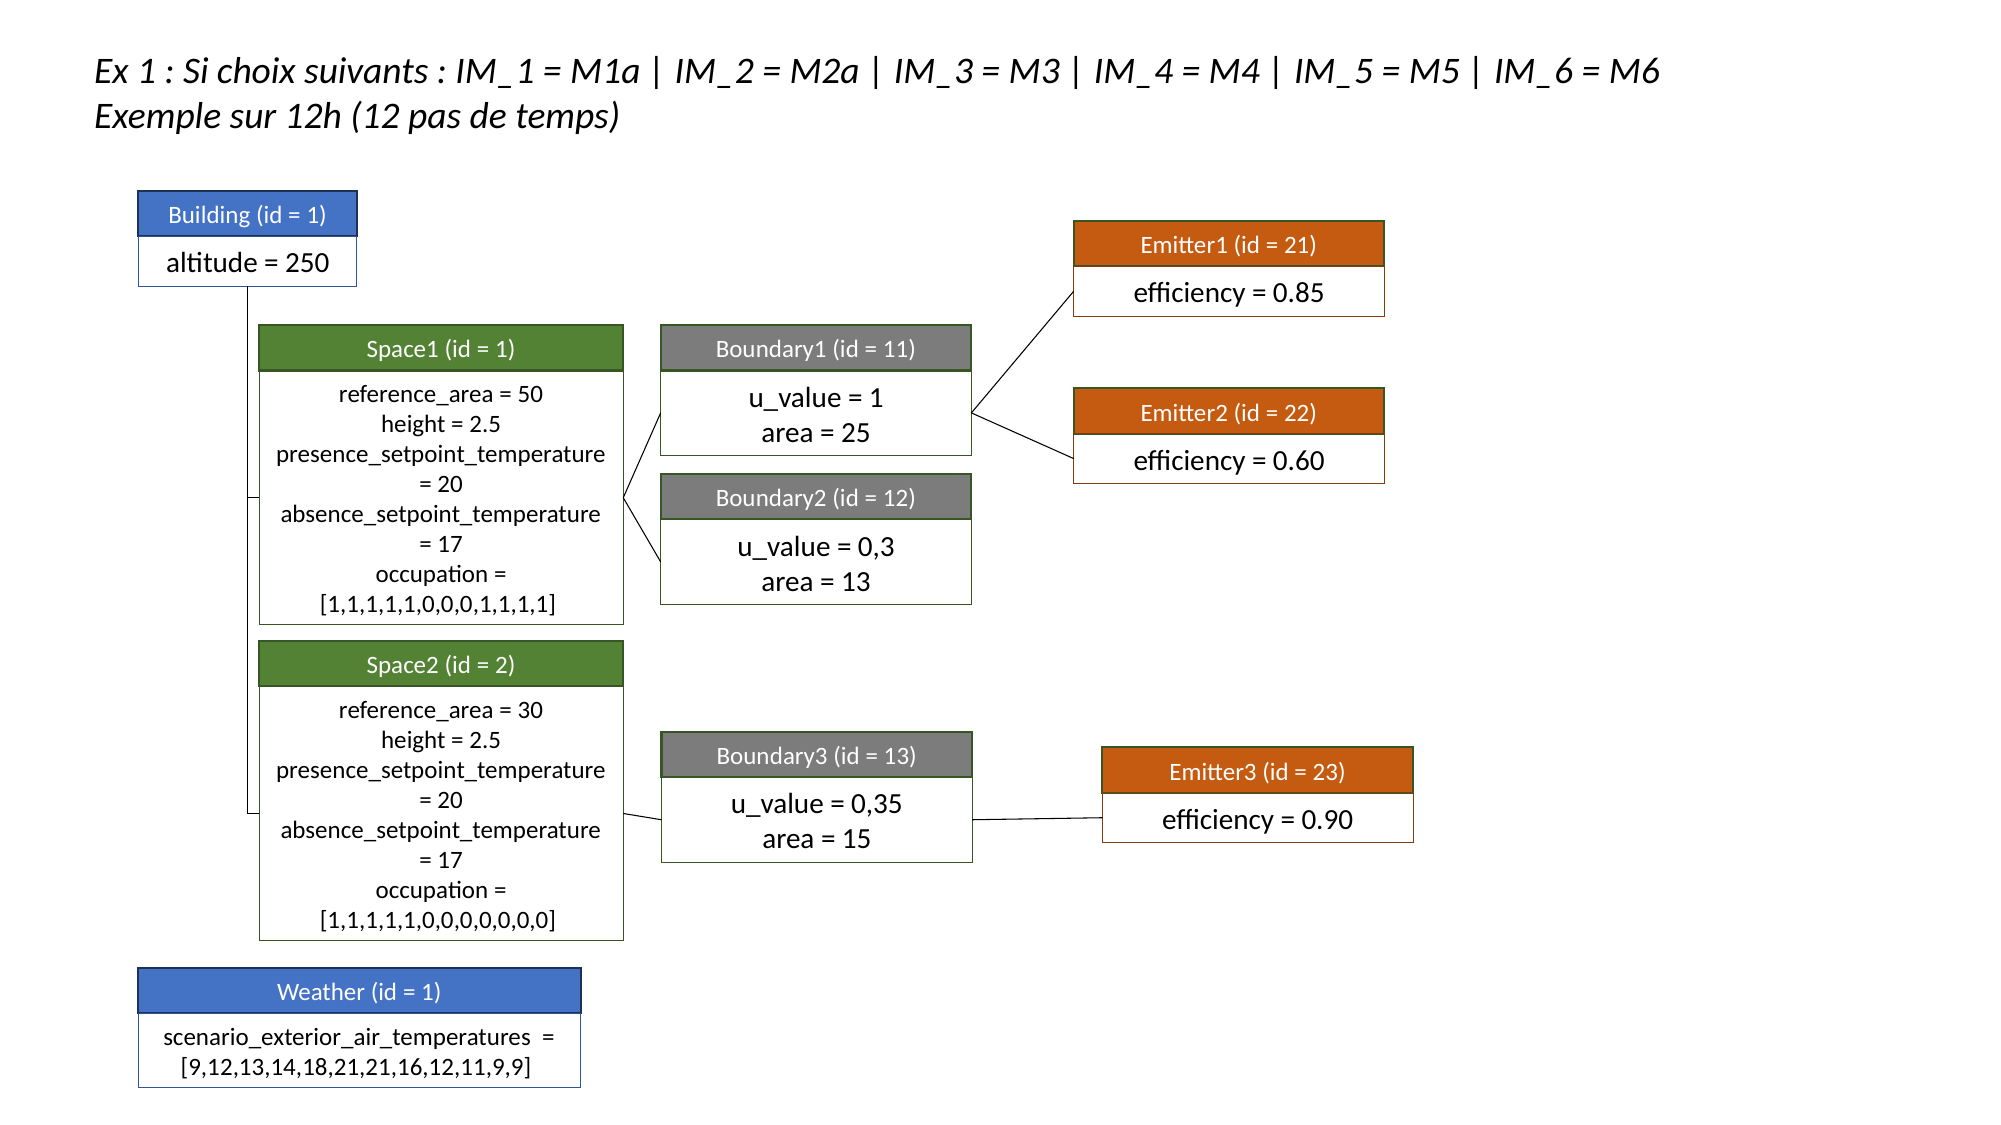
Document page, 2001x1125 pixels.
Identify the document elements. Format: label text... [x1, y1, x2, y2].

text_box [147, 387, 360, 399]
text_box efficiency = 0.85 [1073, 266, 1385, 317]
text_box u_value = 0,35 area = 15 [661, 777, 973, 863]
text_box scenario_exterior_air_temperatures = [9,12,13,14,18,21,21,16,12,11,9,9] [138, 1013, 581, 1088]
text_box efficiency = 0.60 [1073, 433, 1385, 484]
text_box Building (id = 1) [137, 190, 358, 237]
text_box u_value = 1 area = 25 [660, 370, 971, 456]
text_box Emitter2 (id = 22) [1074, 387, 1385, 433]
text_box Boundary3 (id = 13) [660, 731, 973, 778]
text_box Emitter1 (id = 21) [1073, 220, 1385, 266]
text_box altitude = 250 [138, 236, 357, 287]
text_box efficiency = 0.90 [1102, 792, 1414, 843]
text_box Boundary1 (id = 11) [660, 324, 971, 370]
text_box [971, 291, 1074, 413]
text_box Emitter3 (id = 23) [1101, 746, 1414, 794]
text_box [0, 545, 518, 557]
text_box reference_area = 30 height = 2.5 presence_setpoint_temperature = 20 absence_setpoint_temperature = 17 occupation = [1,1,1,1,1,0,0,0,0,0,0,0] [259, 686, 624, 941]
text_box reference_area = 50 height = 2.5 presence_setpoint_temperature = 20 absence_setpoint_temperature = 17 occupation = [1,1,1,1,1,0,0,0,1,1,1,1] [259, 370, 624, 625]
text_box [623, 815, 662, 821]
text_box Space1 (id = 1) [258, 324, 624, 372]
text_box Ex 1 : Si choix suivants : IM_1 = M1a | IM_2 = M2a | IM_3 = M3 | IM_4 = M4 | IM_5 = M5 | IM_6 = M6 Exemple sur 12h (12 pas de temps) [79, 38, 1810, 189]
text_box Weather (id = 1) [137, 967, 582, 1014]
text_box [971, 413, 1074, 459]
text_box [623, 413, 661, 499]
text_box Space2 (id = 2) [258, 640, 624, 687]
text_box Boundary2 (id = 12) [661, 473, 972, 519]
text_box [623, 499, 661, 563]
text_box u_value = 0,3 area = 13 [660, 519, 972, 605]
